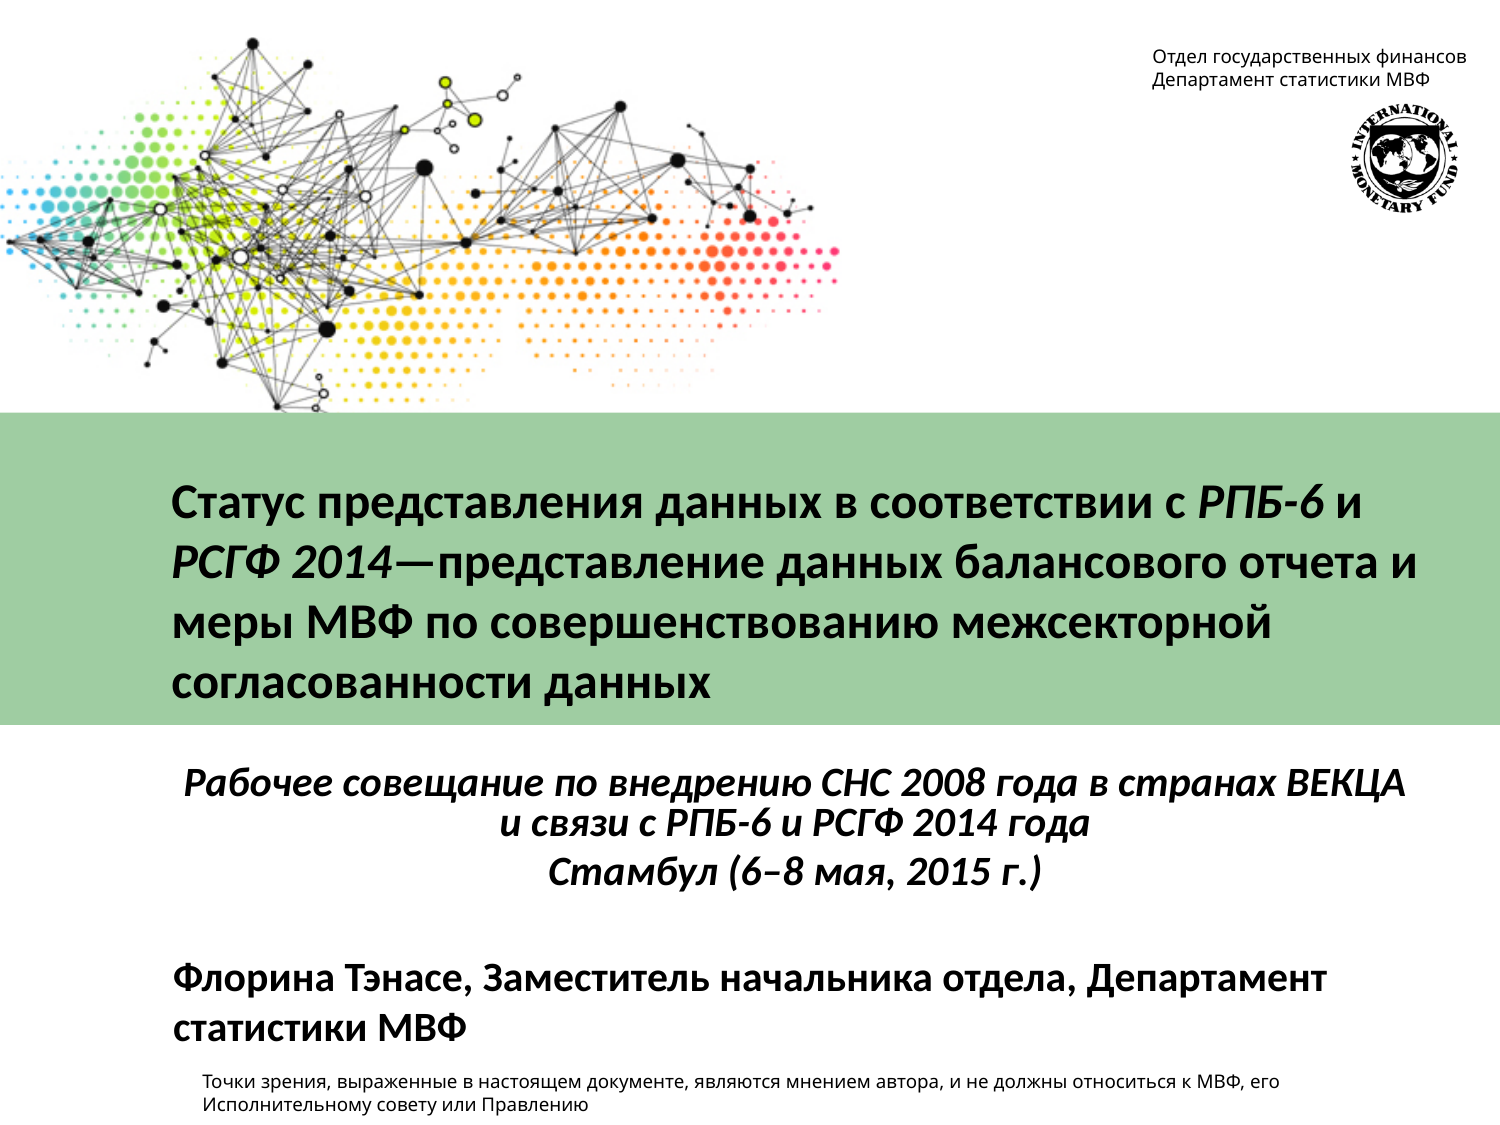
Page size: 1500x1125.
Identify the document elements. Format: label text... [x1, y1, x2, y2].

text_box Точки зрения, выраженные в настоящем документе, являются мнением автора, и не должны относиться к МВФ, его Исполнительному совету или Правлению [187, 1062, 1388, 1123]
text_box Отдел государственных финансов Департамент статистики МВФ [1137, 37, 1500, 98]
title Статус представления данных в соответствии с РПБ-6 и РСГФ 2014—представление данных балансового отчета и меры МВФ по совершенствованию межсекторной согласованности данных [0, 412, 1500, 725]
picture [1344, 99, 1463, 218]
picture [0, 37, 850, 412]
list Рабочее совещание по внедрению CHC 2008 года в странах ВЕКЦА и связи с РПБ-6 и РСГФ 2014 года Стамбул (6–8 мая, 2015 г.) Флорина Тэнасе, Заместитель начальника отдела, Департамент статистики МВФ [125, 750, 1463, 1050]
